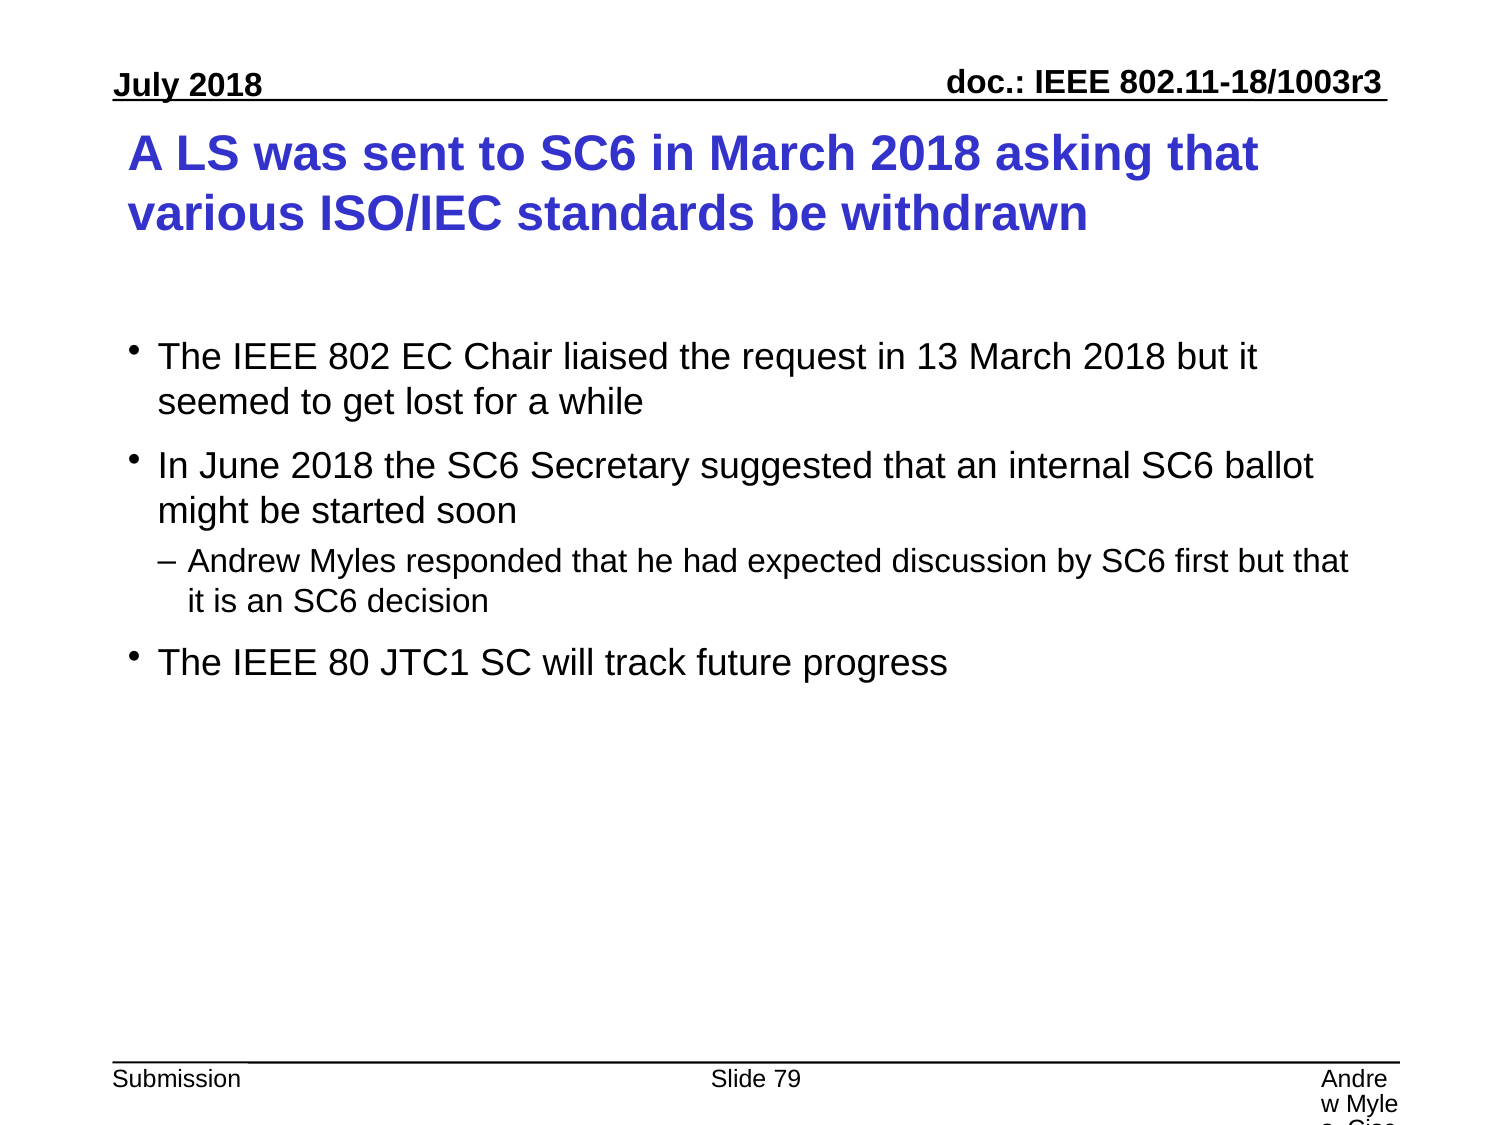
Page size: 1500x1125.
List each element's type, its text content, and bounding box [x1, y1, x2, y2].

title A LS was sent to SC6 in March 2018 asking that various ISO/IEC standards be withdrawn [112, 112, 1388, 288]
footer Andrew Myles, Cisco [1320, 1061, 1402, 1093]
list The IEEE 802 EC Chair liaised the request in 13 March 2018 but it seemed to get lost for a while In June 2018 the SC6 Secretary suggested that an internal SC6 ballot might be started soon Andrew Myles responded that he had expected discussion by SC6 first but that it is an SC6 decision The IEEE 80 JTC1 SC will track future progress [112, 324, 1388, 1000]
slide_number Slide 79 [709, 1061, 803, 1093]
